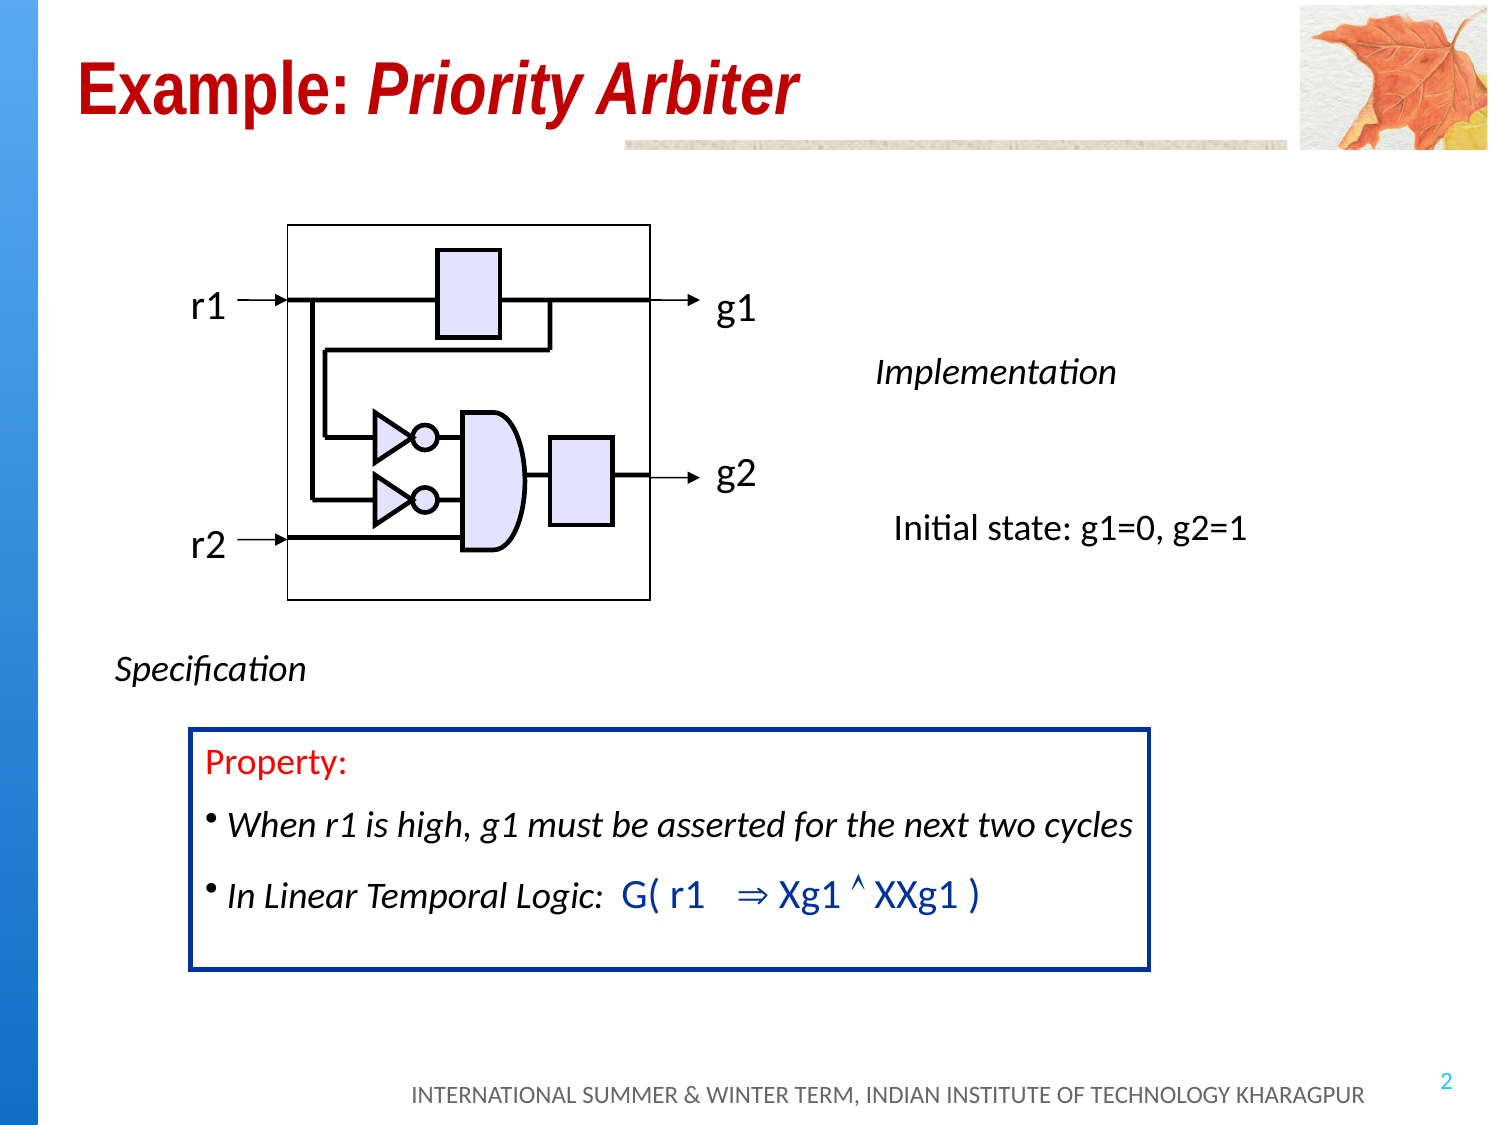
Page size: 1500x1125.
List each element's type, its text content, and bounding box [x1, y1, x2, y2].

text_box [174, 224, 776, 601]
footer INTERNATIONAL SUMMER & WINTER TERM, INDIAN INSTITUTE OF TECHNOLOGY KHARAGPUR [206, 1074, 1382, 1113]
slide_number 2 [1425, 1050, 1488, 1110]
text_box Property: When r1 is high, g1 must be asserted for the next two cycles In Linear Temporal Logic: G( r1  Xg1  XXg1 ) [190, 729, 1150, 970]
title Example: Priority Arbiter [62, 12, 1300, 138]
text_box Implementation [860, 339, 1133, 400]
picture [624, 140, 1288, 150]
text_box Initial state: g1=0, g2=1 [879, 495, 1263, 556]
text_box Specification [100, 636, 322, 697]
